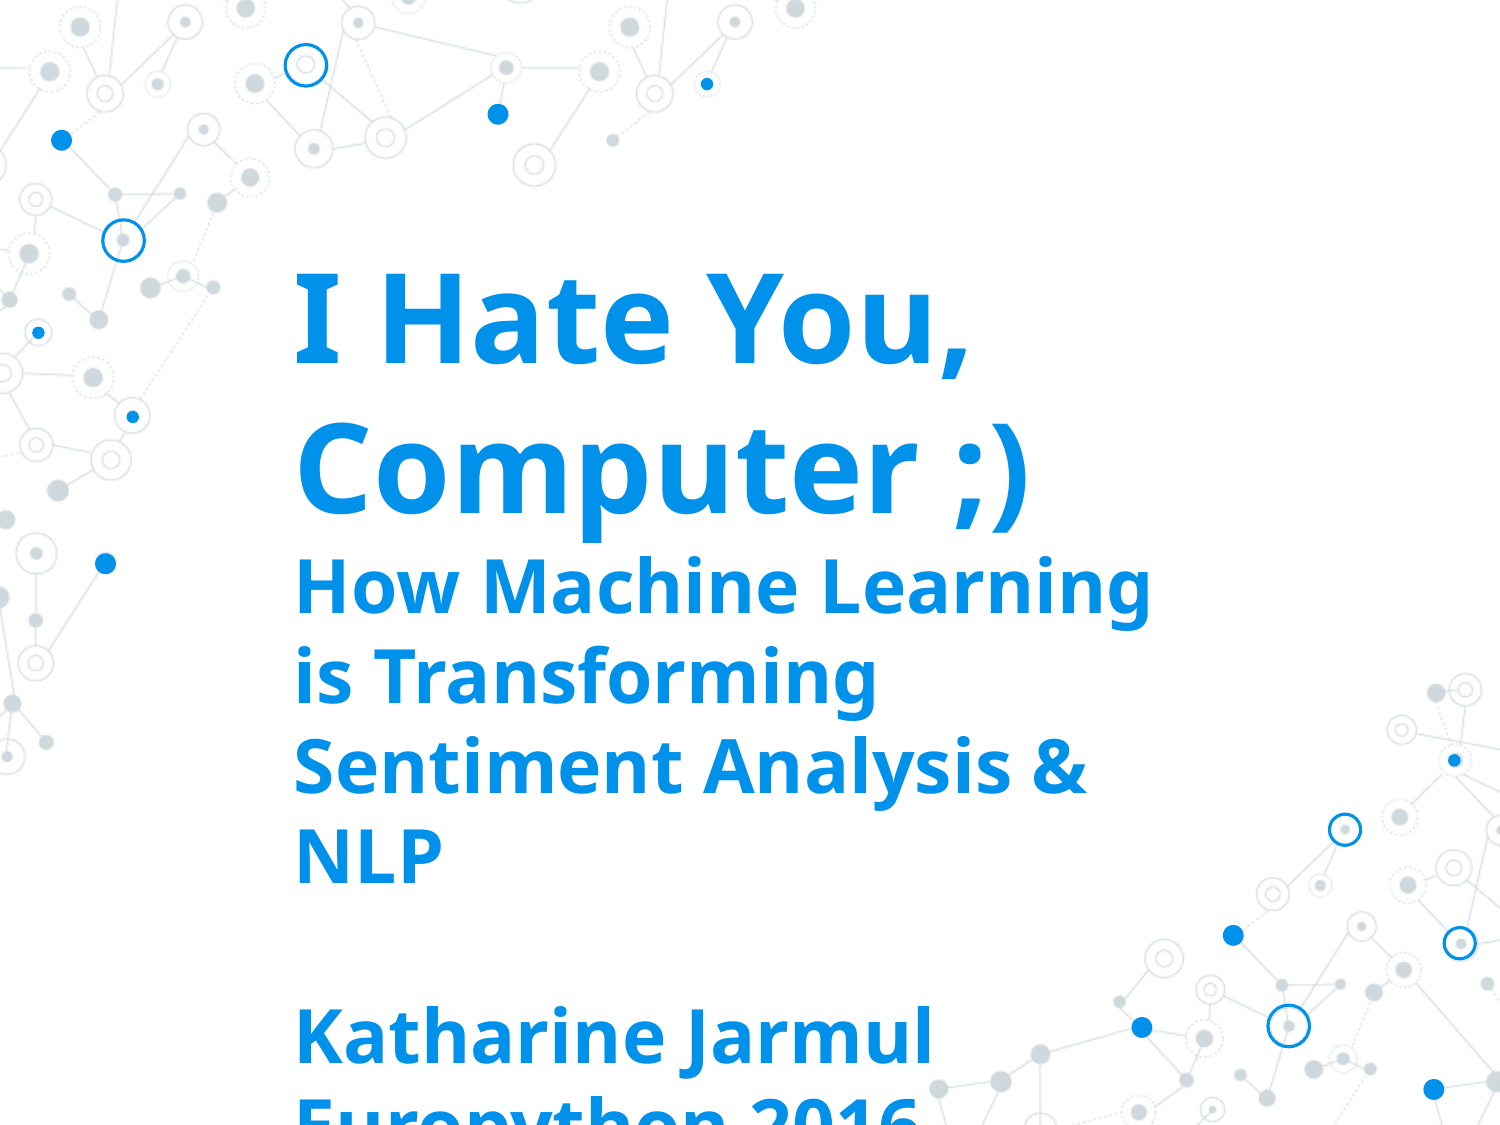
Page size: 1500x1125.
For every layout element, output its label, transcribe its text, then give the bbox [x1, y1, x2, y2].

picture [0, 0, 1500, 1125]
title I Hate You, Computer ;) How Machine Learning is Transforming Sentiment Analysis & NLP Katharine Jarmul Europython 2016 [278, 223, 1232, 477]
